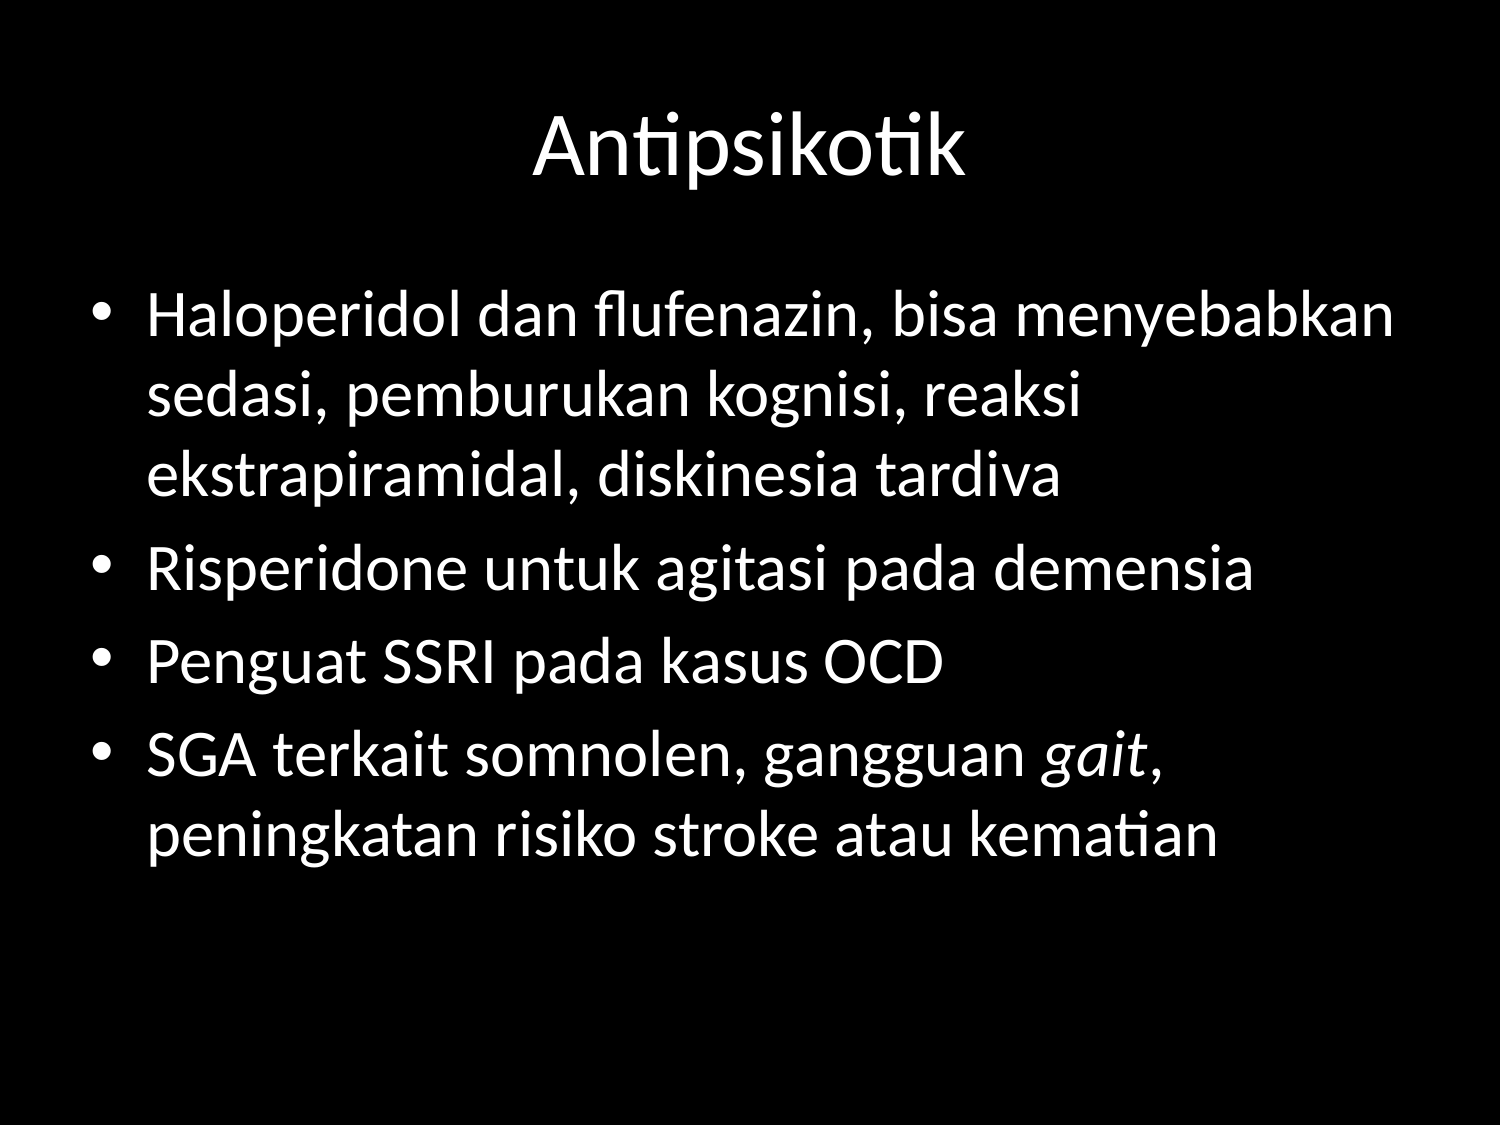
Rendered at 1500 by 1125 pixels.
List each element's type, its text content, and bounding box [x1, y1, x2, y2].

list Haloperidol dan flufenazin, bisa menyebabkan sedasi, pemburukan kognisi, reaksi ekstrapiramidal, diskinesia tardiva Risperidone untuk agitasi pada demensia Penguat SSRI pada kasus OCD SGA terkait somnolen, gangguan gait, peningkatan risiko stroke atau kematian [75, 262, 1425, 1005]
title Antipsikotik [75, 45, 1425, 233]
